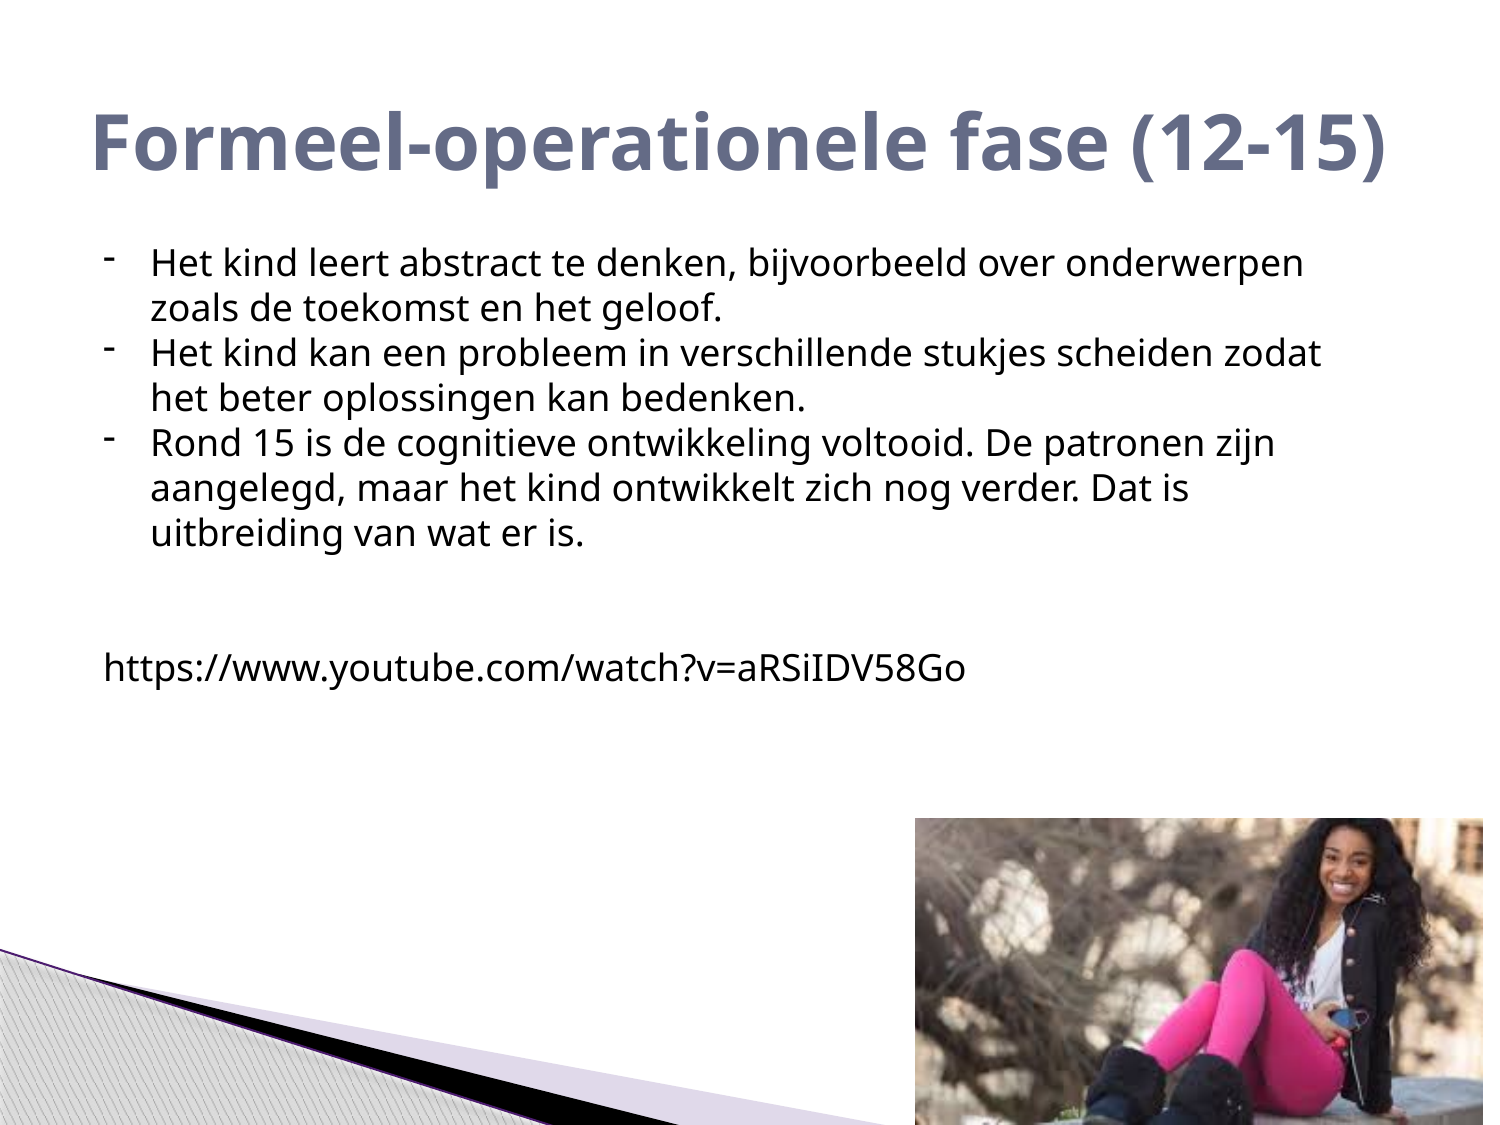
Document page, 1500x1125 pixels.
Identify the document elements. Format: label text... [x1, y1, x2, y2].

title Formeel-operationele fase (12-15) [75, 45, 1425, 233]
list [915, 817, 1483, 1125]
text_box Het kind leert abstract te denken, bijvoorbeeld over onderwerpen zoals de toekomst en het geloof. Het kind kan een probleem in verschillende stukjes scheiden zodat het beter oplossingen kan bedenken. Rond 15 is de cognitieve ontwikkeling voltooid. De patronen zijn aangelegd, maar het kind ontwikkelt zich nog verder. Dat is uitbreiding van wat er is. https://www.youtube.com/watch?v=aRSiIDV58Go [88, 231, 1365, 742]
